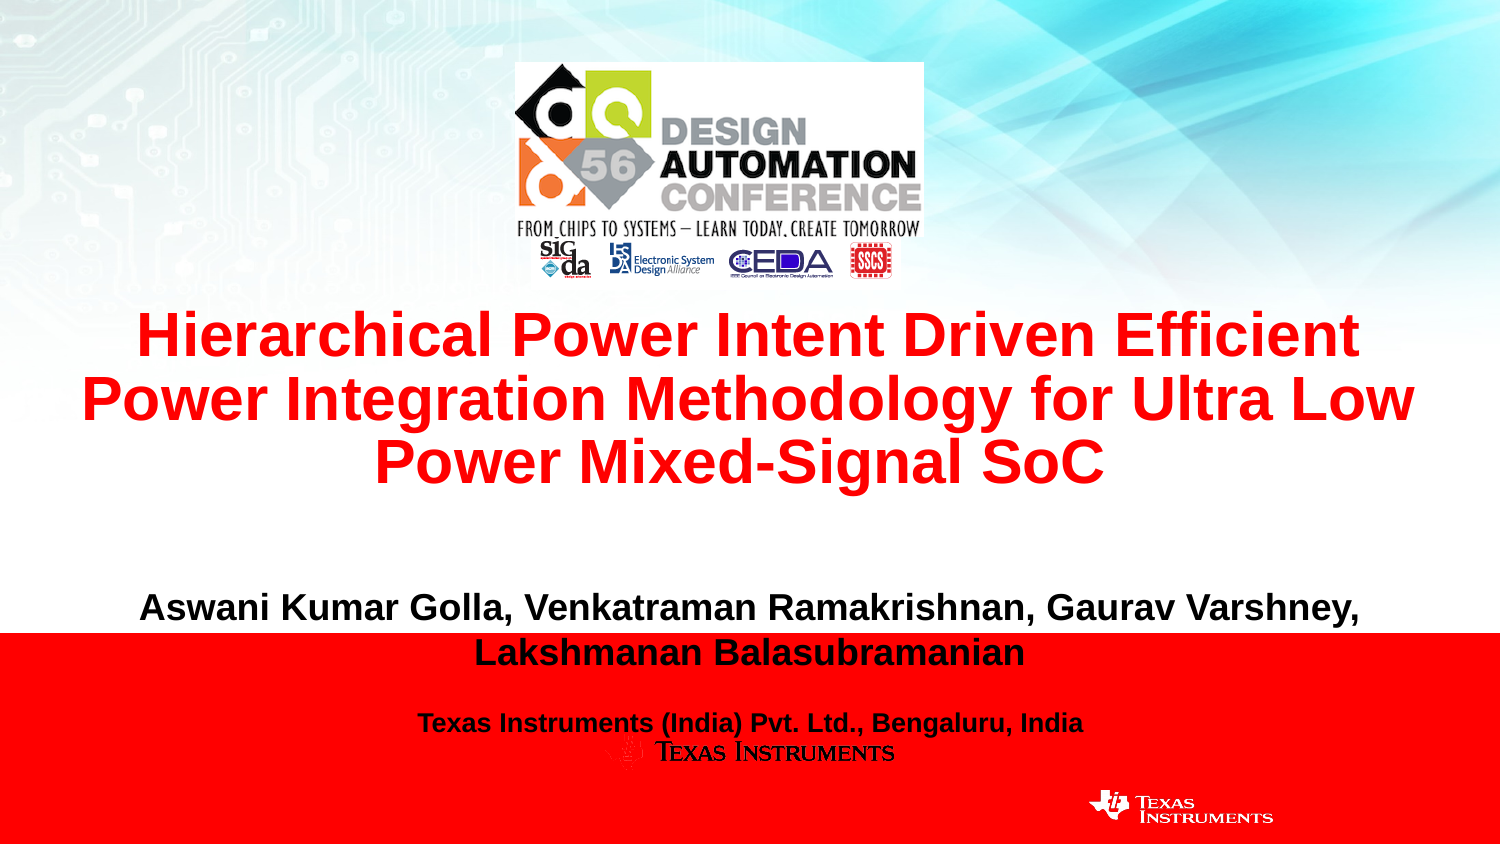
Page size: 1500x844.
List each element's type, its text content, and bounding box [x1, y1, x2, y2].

picture [1089, 790, 1273, 823]
picture [0, 0, 1500, 633]
picture [605, 734, 894, 770]
subtitle Aswani Kumar Golla, Venkatraman Ramakrishnan, Gaurav Varshney, Lakshmanan Balasubramanian Texas Instruments (India) Pvt. Ltd., Bengaluru, India [56, 576, 1444, 689]
title Hierarchical Power Intent Driven Efficient Power Integration Methodology for Ultra Low Power Mixed-Signal SoC [55, 335, 1443, 467]
